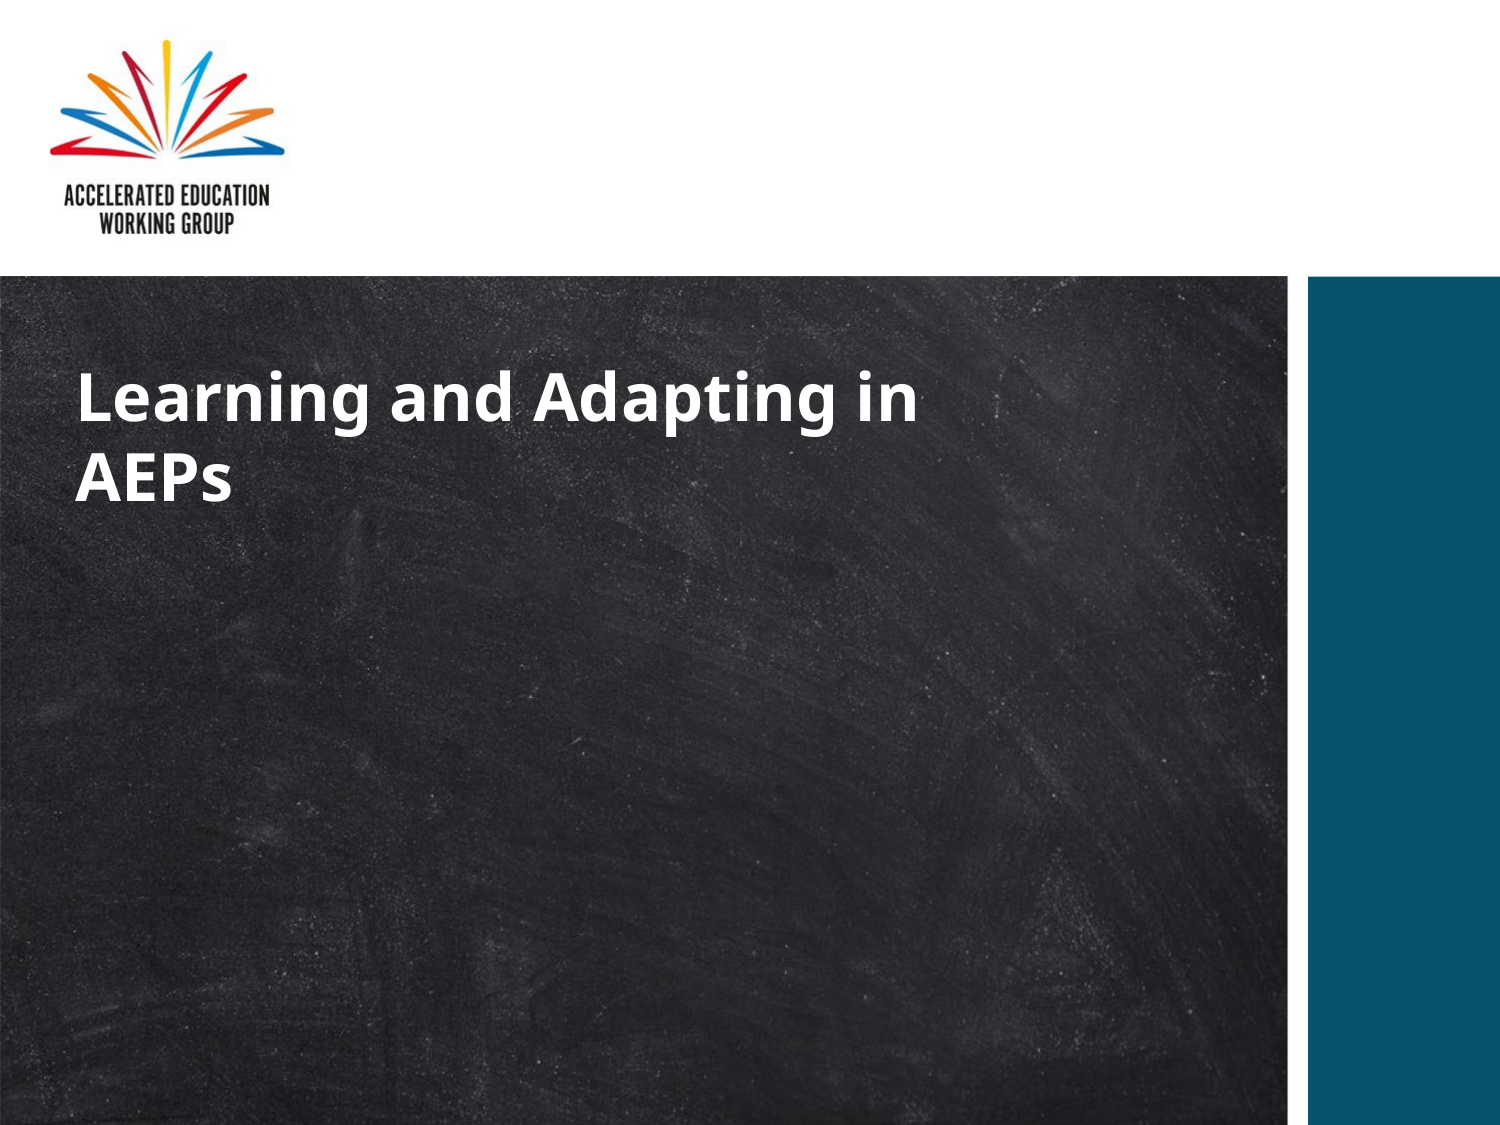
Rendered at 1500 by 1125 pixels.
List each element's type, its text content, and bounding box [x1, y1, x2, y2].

text_box [1308, 276, 1500, 1125]
text_box [48, 25, 291, 242]
title Learning and Adapting in AEPs [72, 352, 981, 543]
picture [0, 276, 1288, 1125]
